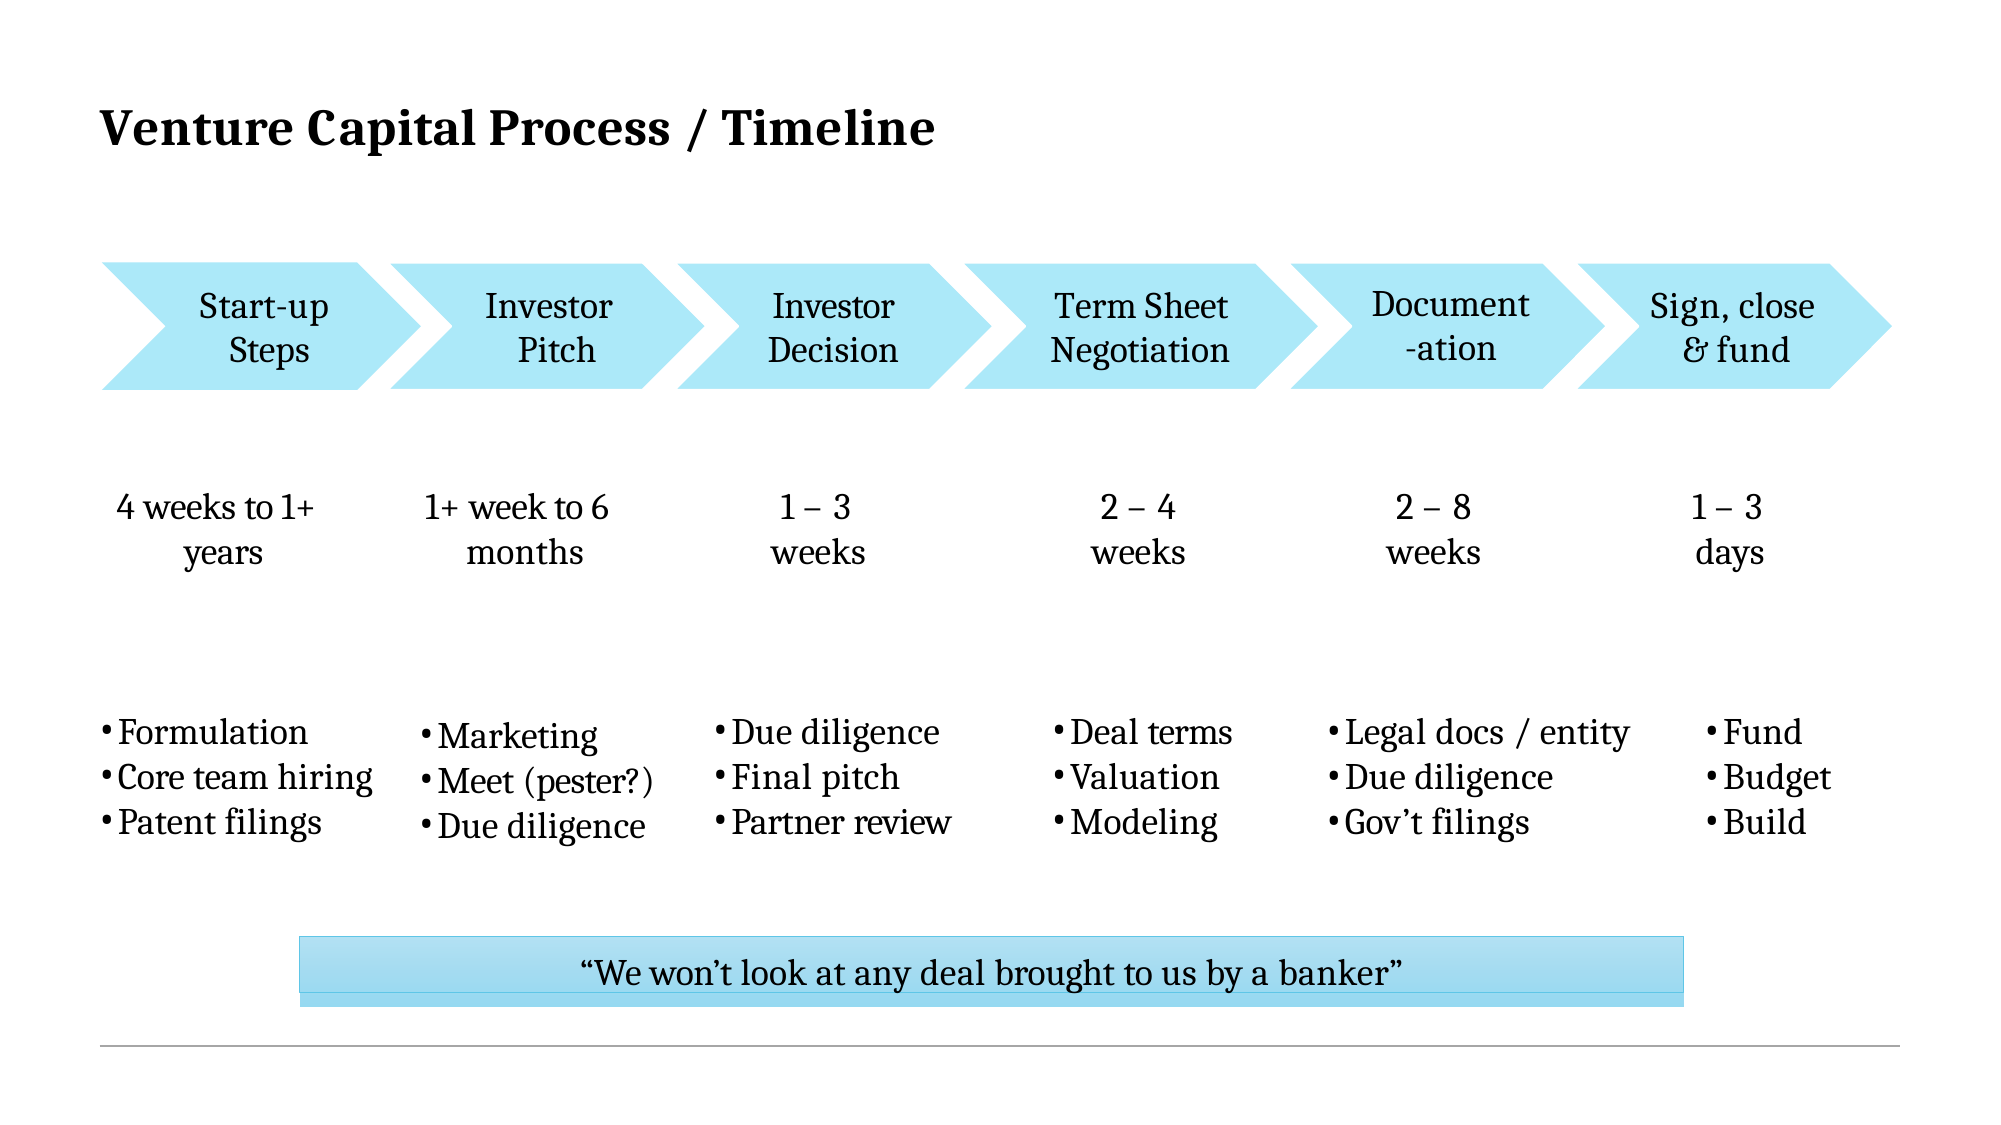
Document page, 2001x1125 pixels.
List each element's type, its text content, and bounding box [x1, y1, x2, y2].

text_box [1286, 261, 1571, 392]
text_box Legal docs / entity Due diligence Gov’t filings [1324, 705, 1643, 843]
text_box Fund Budget Build [1703, 705, 1840, 843]
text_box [1573, 261, 1895, 392]
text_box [386, 261, 671, 392]
text_box Marketing Meet (pester?) Due diligence [417, 708, 668, 846]
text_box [673, 261, 958, 392]
text_box Deal terms Valuation Modeling [1050, 704, 1245, 842]
text_box 1 – 3 weeks [769, 479, 874, 572]
text_box Formulation Core team hiring Patent filings [97, 704, 389, 842]
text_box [960, 261, 1284, 392]
text_box 2 – 4 weeks [1089, 479, 1194, 572]
title Venture Capital Process / Timeline [97, 91, 949, 282]
text_box 2 – 8 weeks [1384, 479, 1489, 572]
picture [299, 935, 1684, 1007]
text_box 1 – 3 days [1690, 479, 1776, 572]
text_box 4 weeks to 1+ years [114, 479, 340, 572]
text_box 1+ week to 6 months [423, 479, 633, 572]
text_box Due diligence Final pitch Partner review [711, 704, 970, 842]
text_box Start-up Steps [198, 282, 333, 370]
text_box [101, 282, 381, 390]
